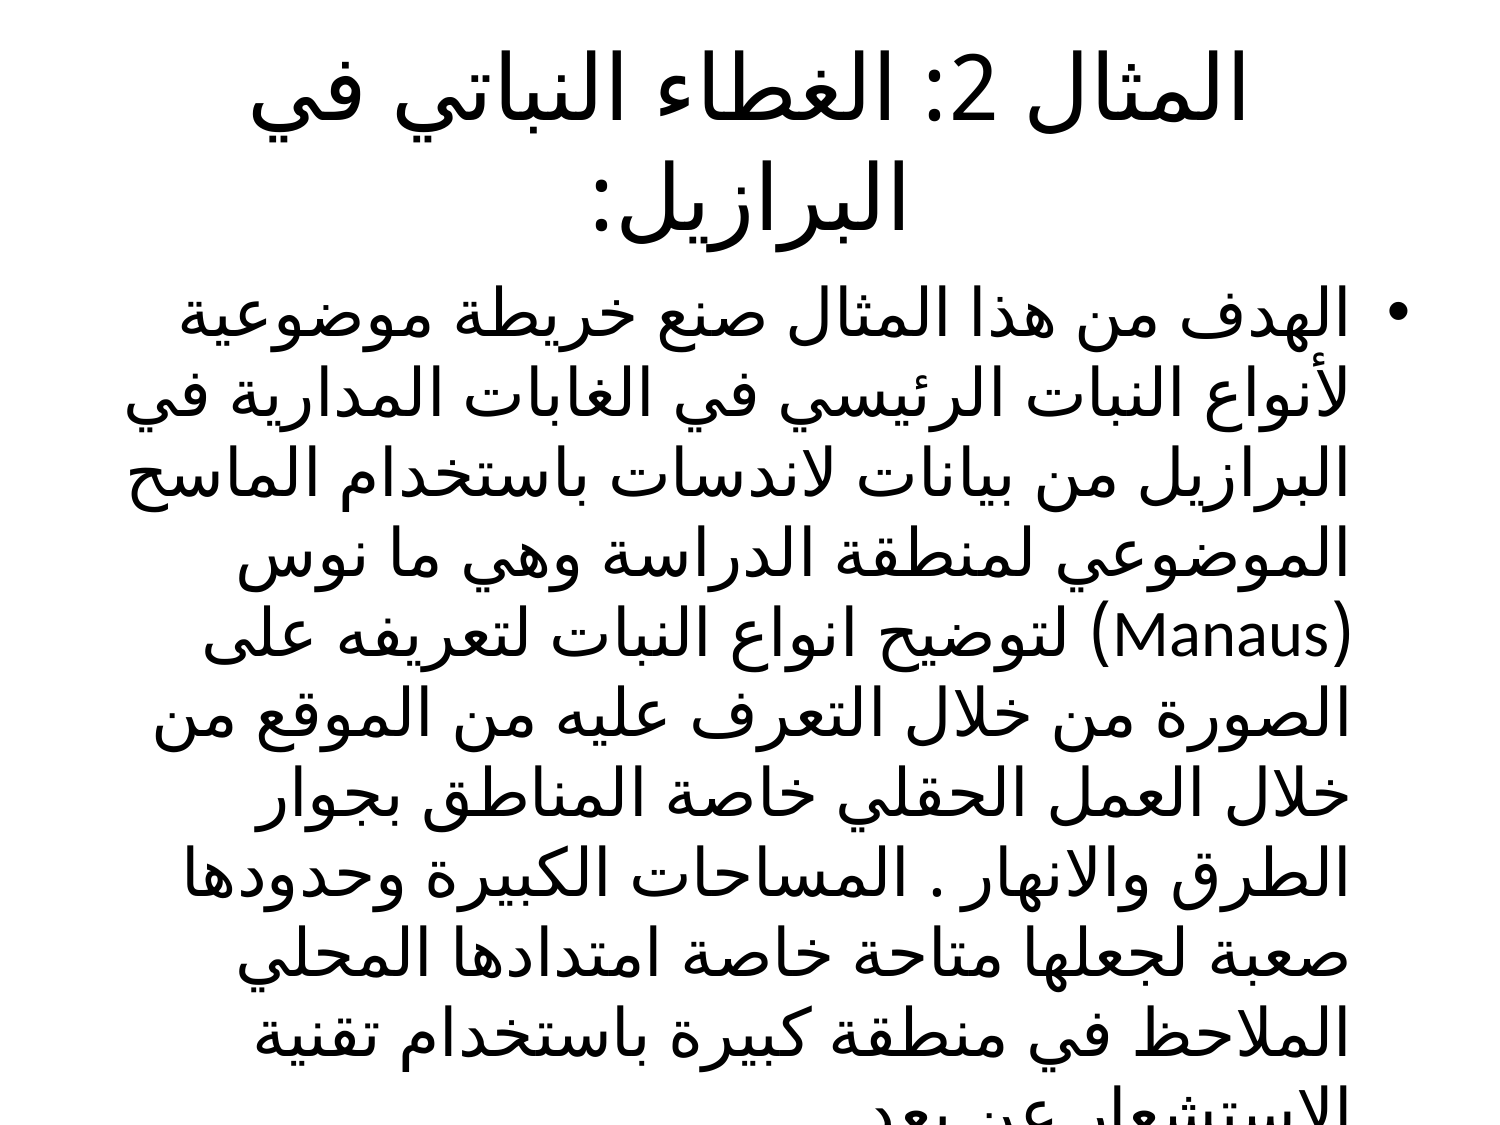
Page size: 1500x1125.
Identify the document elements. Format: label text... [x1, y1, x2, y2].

title المثال 2: الغطاء النباتي في البرازيل: [75, 45, 1425, 233]
list الهدف من هذا المثال صنع خريطة موضوعية لأنواع النبات الرئيسي في الغابات المدارية في البرازيل من بيانات لاندسات باستخدام الماسح الموضوعي لمنطقة الدراسة وهي ما نوس (Manaus) لتوضيح انواع النبات لتعريفه على الصورة من خلال التعرف عليه من الموقع من خلال العمل الحقلي خاصة المناطق بجوار الطرق والانهار . المساحات الكبيرة وحدودها صعبة لجعلها متاحة خاصة امتدادها المحلي الملاحظ في منطقة كبيرة باستخدام تقنية الاستشعار عن بعد. [75, 262, 1425, 1005]
